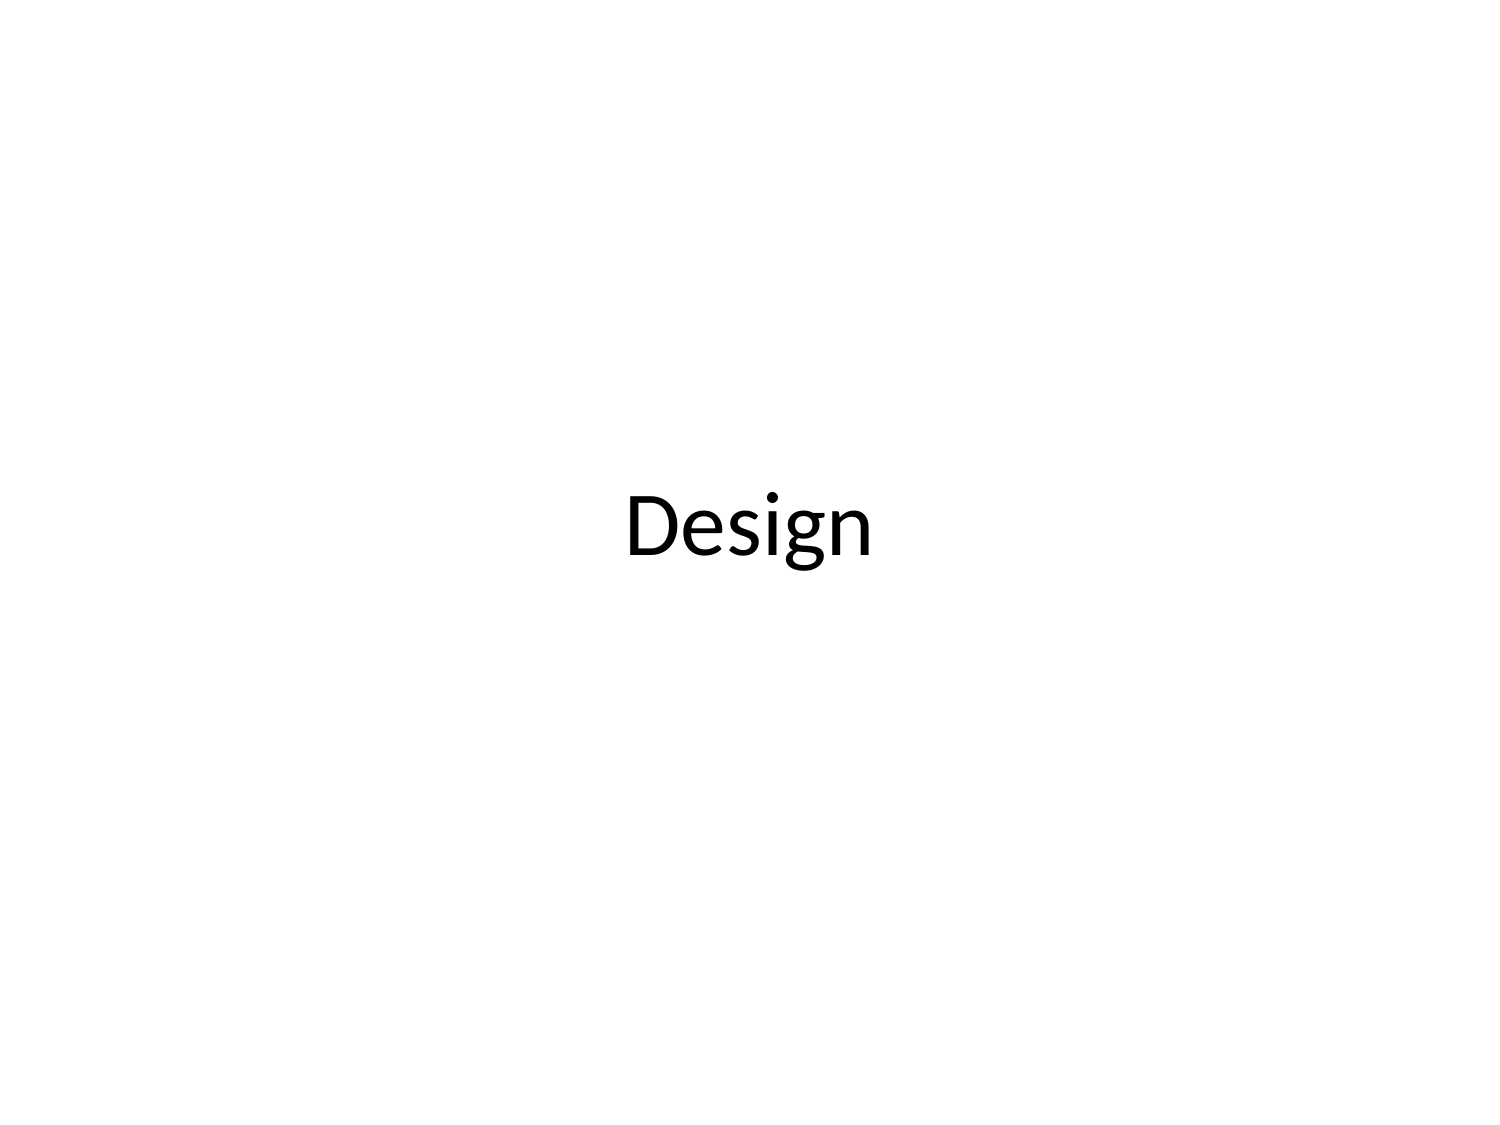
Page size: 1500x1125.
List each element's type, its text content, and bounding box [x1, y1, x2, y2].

title Design [112, 425, 1388, 613]
